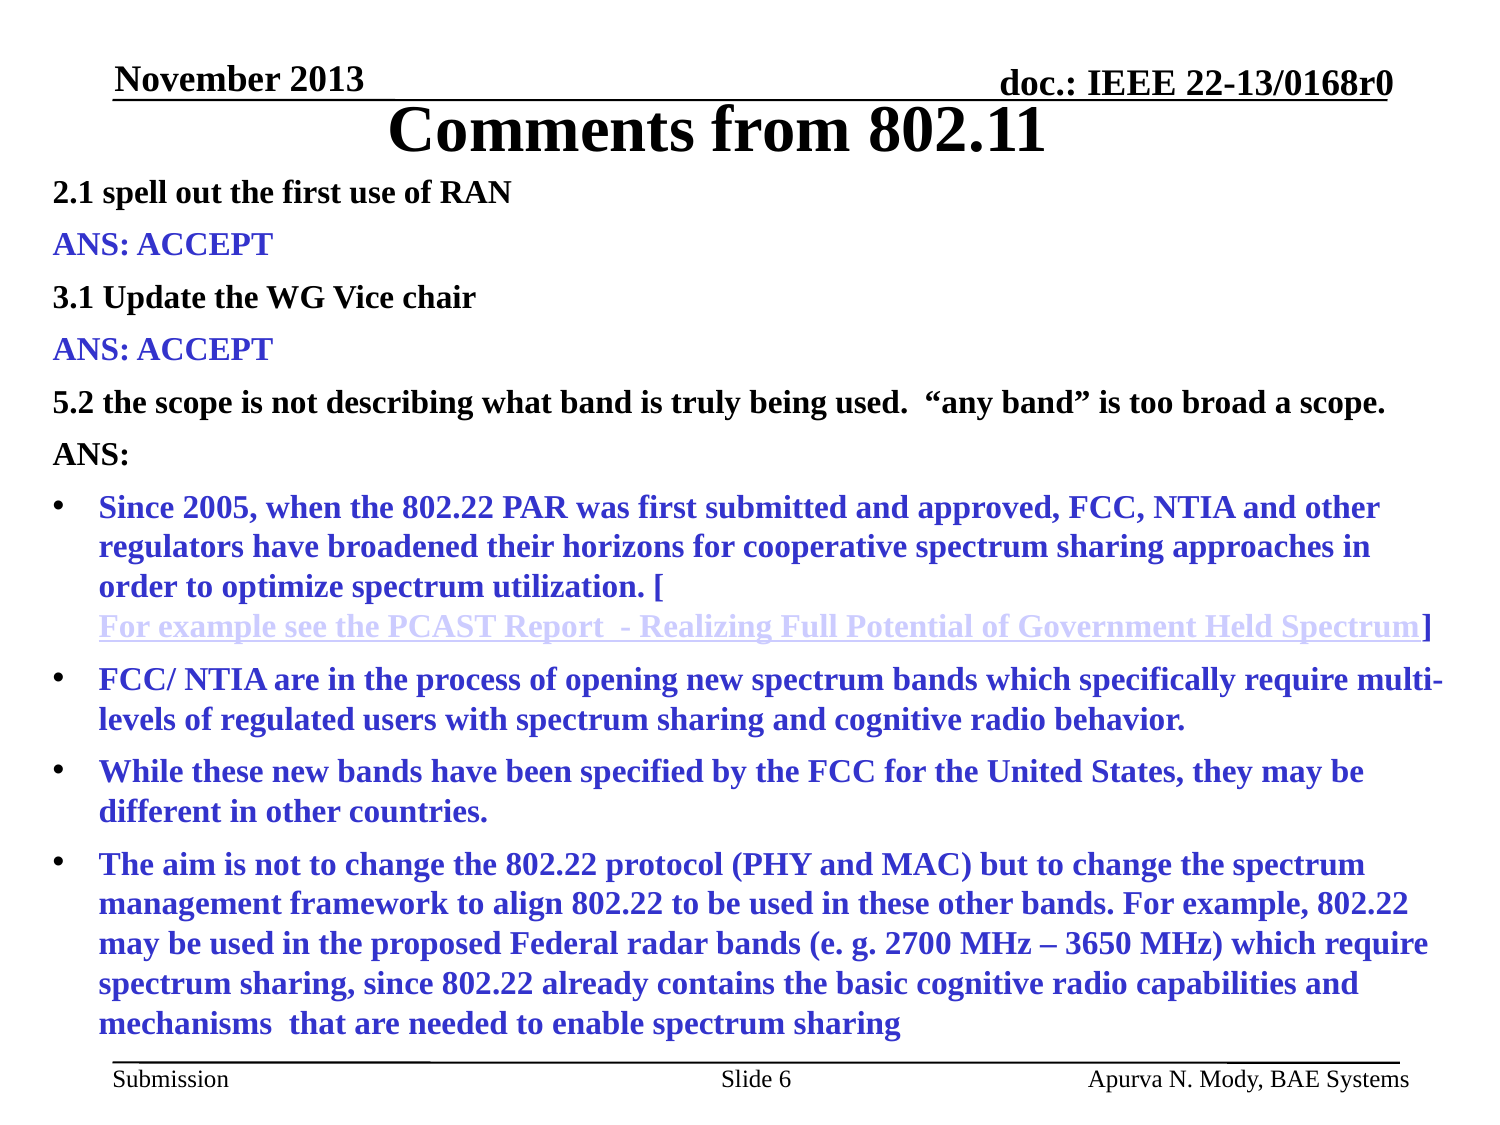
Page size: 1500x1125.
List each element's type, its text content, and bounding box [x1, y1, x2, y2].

footer Apurva N. Mody, BAE Systems [887, 1062, 1411, 1093]
title Comments from 802.11 [124, 87, 1401, 162]
list 2.1 spell out the first use of RAN ANS: ACCEPT 3.1 Update the WG Vice chair ANS: ACCEPT 5.2 the scope is not describing what band is truly being used. “any band” is too broad a scope. ANS: Since 2005, when the 802.22 PAR was first submitted and approved, FCC, NTIA and other regulators have broadened their horizons for cooperative spectrum sharing approaches in order to optimize spectrum utilization. [For example see the PCAST Report - Realizing Full Potential of Government Held Spectrum] FCC/ NTIA are in the process of opening new spectrum bands which specifically require multi-levels of regulated users with spectrum sharing and cognitive radio behavior. While these new bands have been specified by the FCC for the United States, they may be different in other countries. The aim is not to change the 802.22 protocol (PHY and MAC) but to change the spectrum management framework to align 802.22 to be used in these other bands. For example, 802.22 may be used in the proposed Federal radar bands (e. g. 2700 MHz – 3650 MHz) which require spectrum sharing, since 802.22 already contains the basic cognitive radio capabilities and mechanisms that are needed to enable spectrum sharing [37, 162, 1463, 1001]
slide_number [114, 54, 423, 100]
slide_number Slide 6 [712, 1061, 800, 1123]
